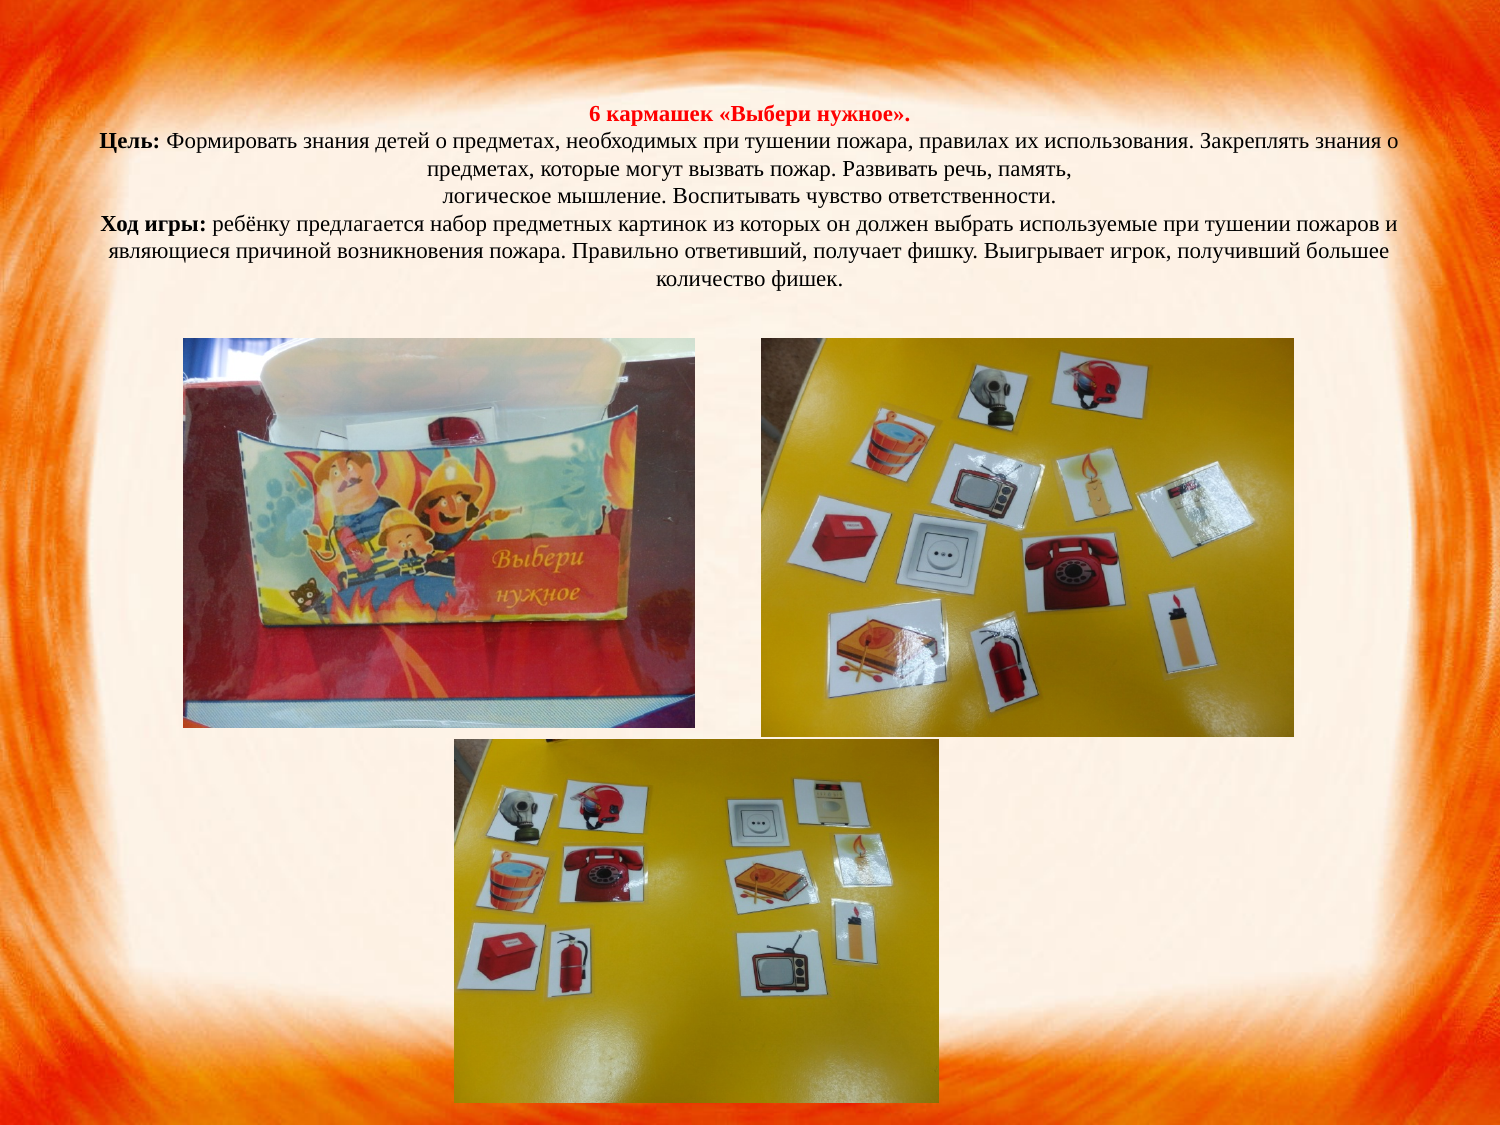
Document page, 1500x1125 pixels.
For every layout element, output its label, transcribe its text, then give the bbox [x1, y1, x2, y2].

title 6 кармашек «Выбери нужное». Цель: Формировать знания детей о предметах, необходимых при тушении пожара, правилах их использования. Закреплять знания о предметах, которые могут вызвать пожар. Развивать речь, память, логическое мышление. Воспитывать чувство ответственности. Ход игры: ребёнку предлагается набор предметных картинок из которых он должен выбрать используемые при тушении пожаров и являющиеся причиной возникновения пожара. Правильно ответивший, получает фишку. Выигрывает игрок, получивший большее количество фишек. [75, 90, 1425, 327]
picture [0, 0, 1500, 1125]
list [182, 337, 695, 729]
